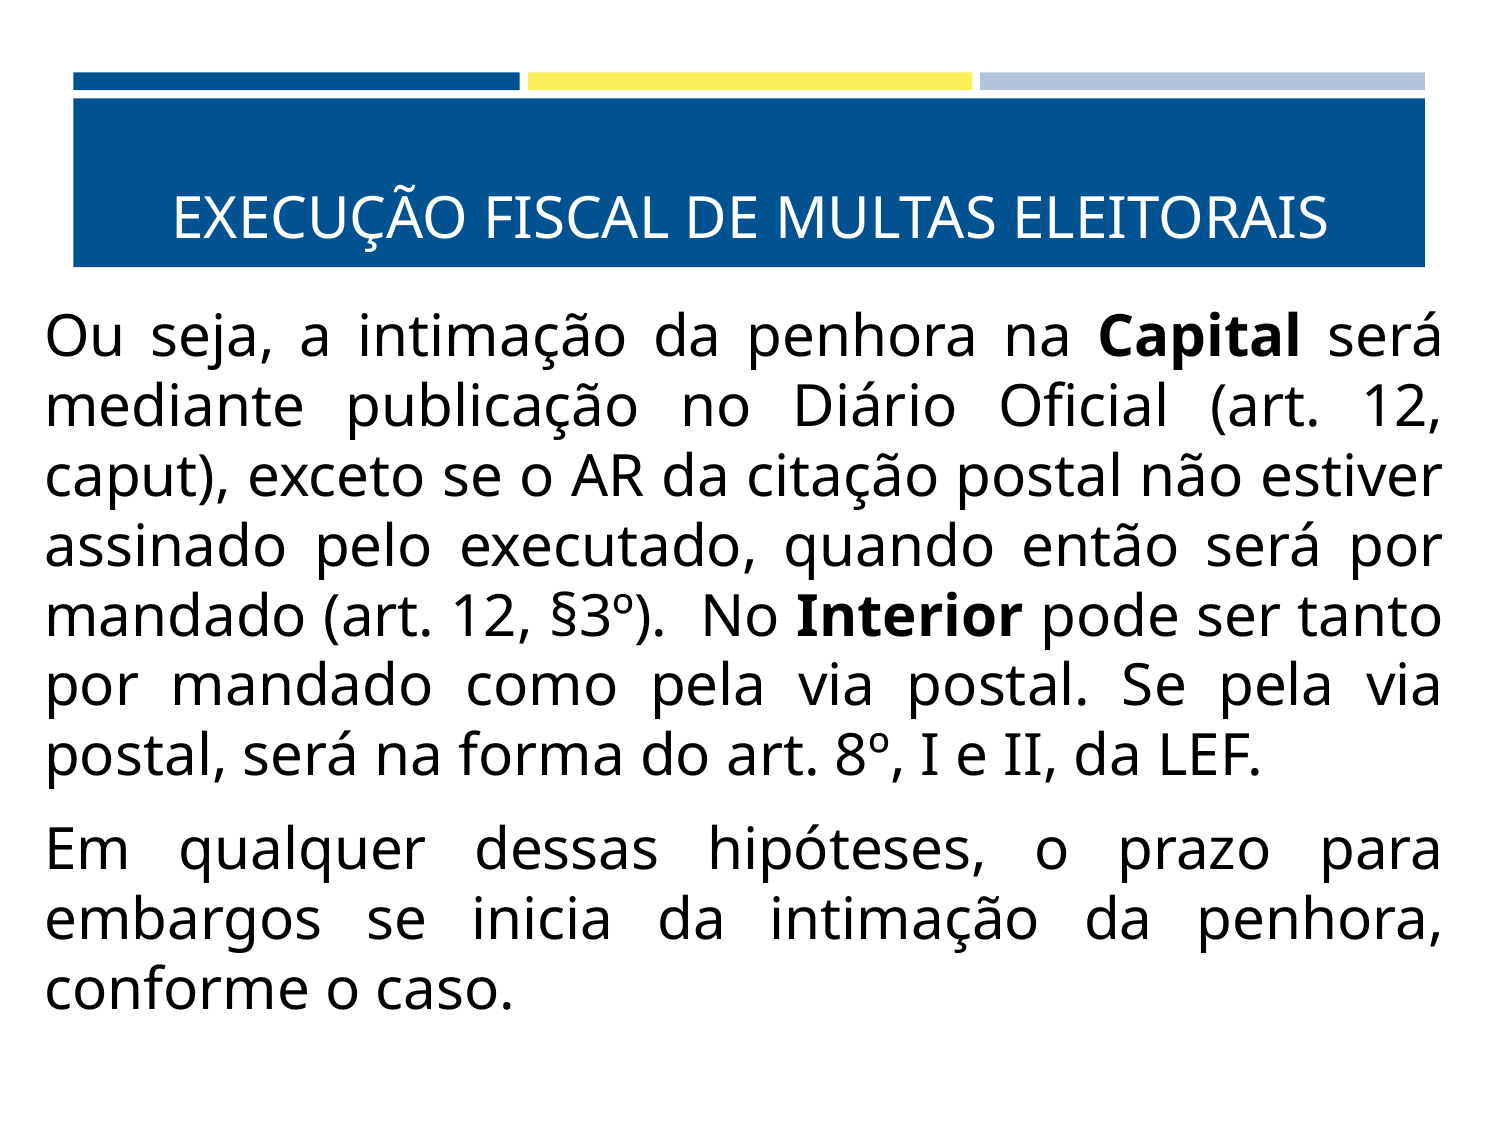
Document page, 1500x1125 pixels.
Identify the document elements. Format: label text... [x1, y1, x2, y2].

list Ou seja, a intimação da penhora na Capital será mediante publicação no Diário Oficial (art. 12, caput), exceto se o AR da citação postal não estiver assinado pelo executado, quando então será por mandado (art. 12, §3º). No Interior pode ser tanto por mandado como pela via postal. Se pela via postal, será na forma do art. 8º, I e II, da LEF. Em qualquer dessas hipóteses, o prazo para embargos se inicia da intimação da penhora, conforme o caso. [29, 290, 1459, 1094]
title EXECUÇÃO FISCAL DE MULTAS ELEITORAIS [95, 112, 1406, 259]
